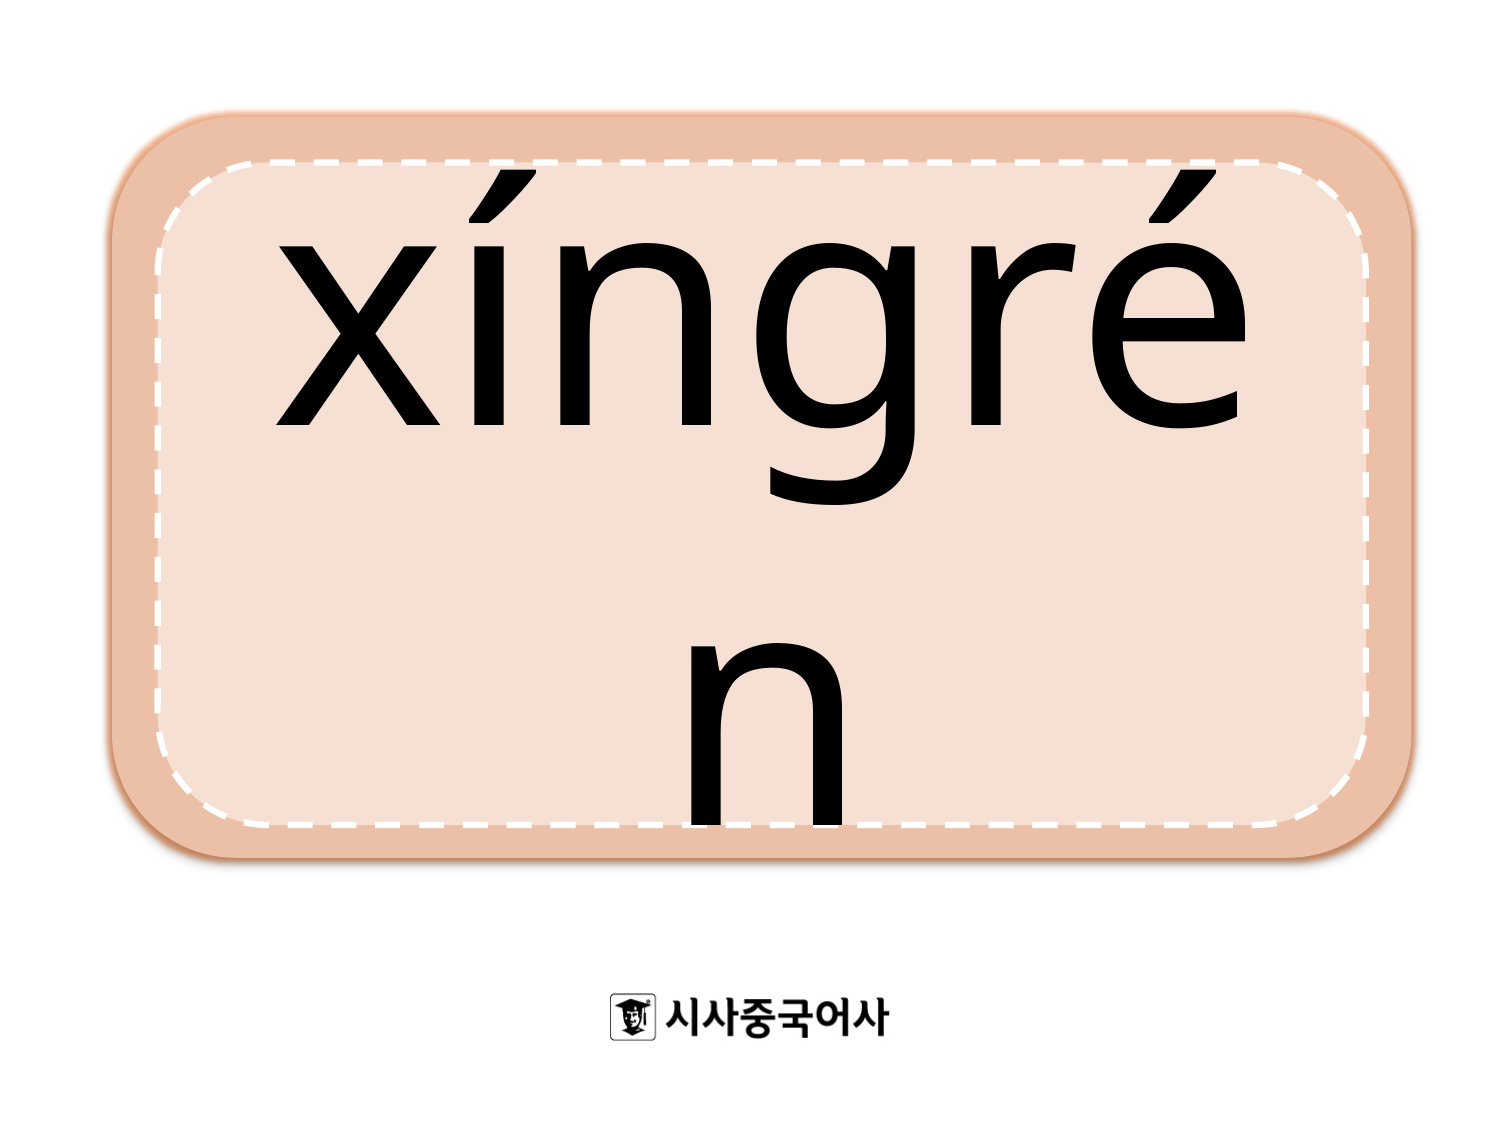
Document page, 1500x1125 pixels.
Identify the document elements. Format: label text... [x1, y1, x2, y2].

picture [602, 987, 898, 1047]
text_box xíngrén [162, 160, 1371, 824]
